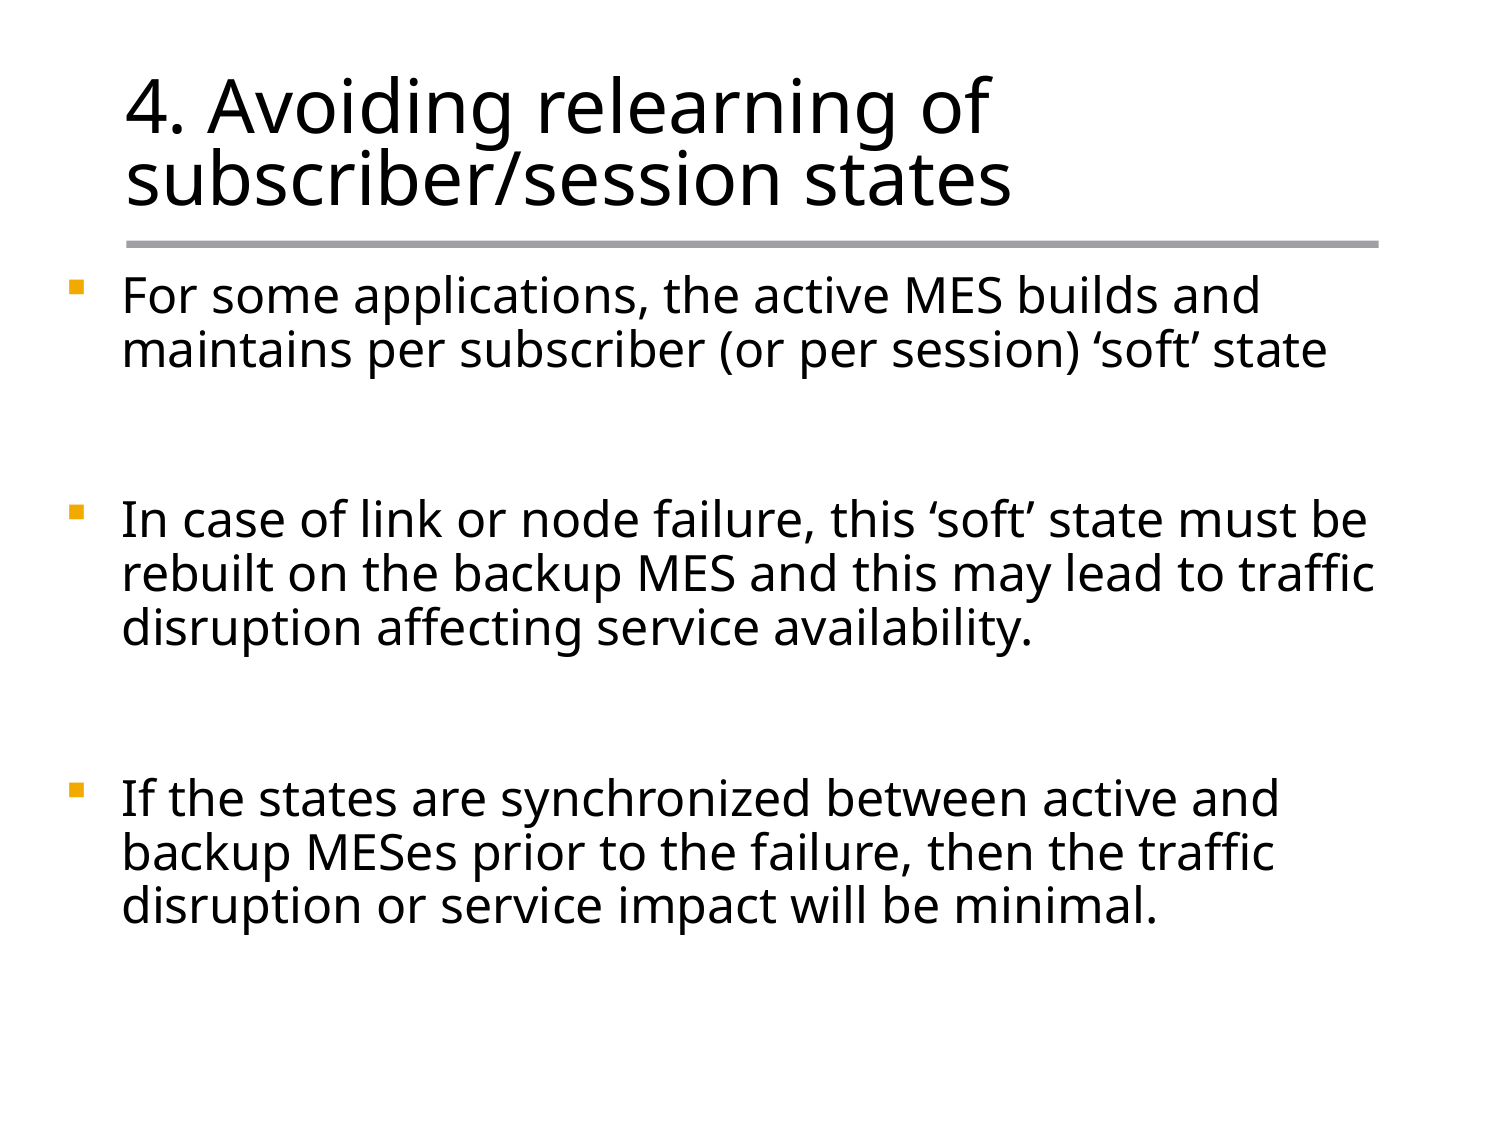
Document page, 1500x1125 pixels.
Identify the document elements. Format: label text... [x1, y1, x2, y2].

list For some applications, the active MES builds and maintains per subscriber (or per session) ‘soft’ state In case of link or node failure, this ‘soft’ state must be rebuilt on the backup MES and this may lead to traffic disruption affecting service availability. If the states are synchronized between active and backup MESes prior to the failure, then the traffic disruption or service impact will be minimal. [49, 262, 1401, 976]
title 4. Avoiding relearning of subscriber/session states [109, 97, 1411, 228]
